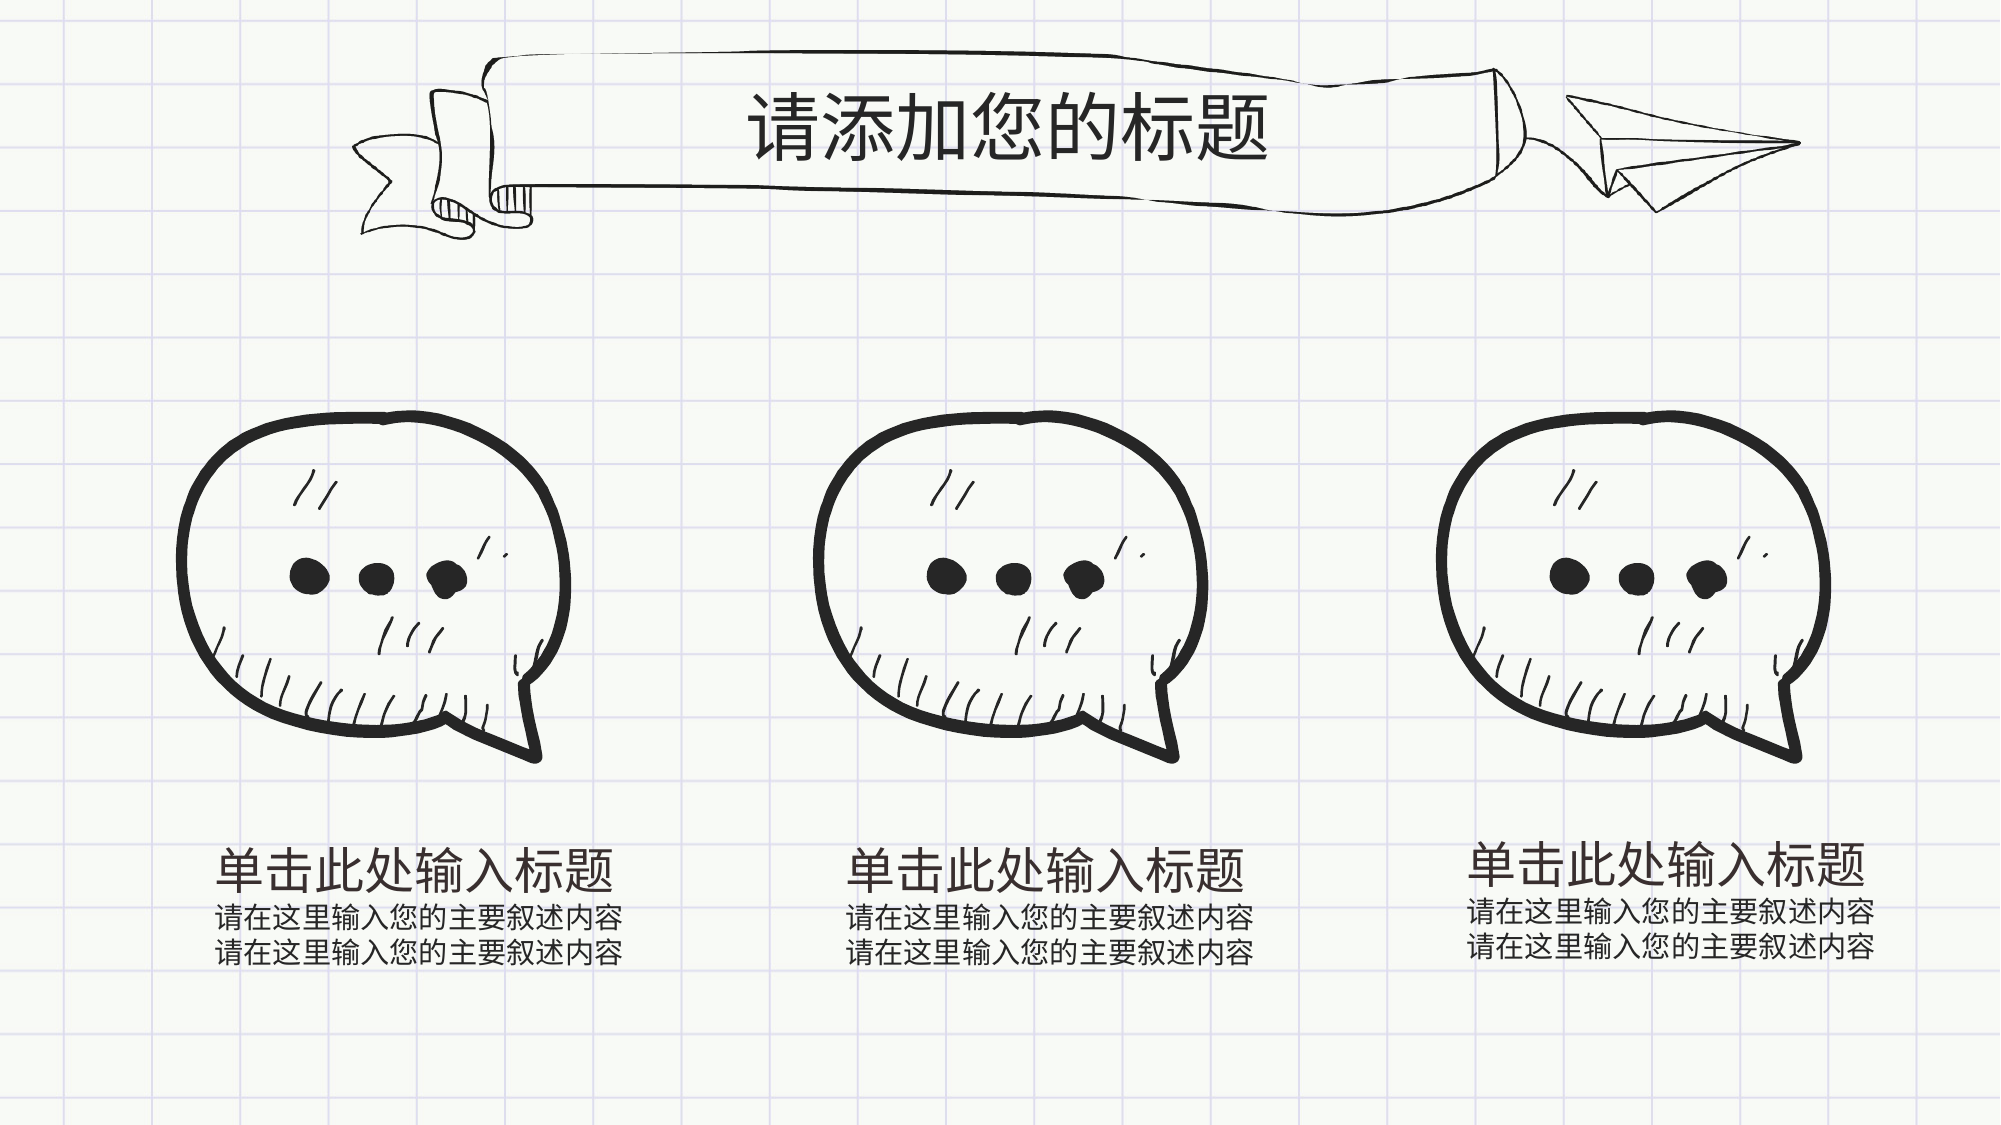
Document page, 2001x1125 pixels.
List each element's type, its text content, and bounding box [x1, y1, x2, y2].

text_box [1435, 410, 1832, 764]
text_box 单击此处输入标题 请在这里输入您的主要叙述内容 请在这里输入您的主要叙述内容 [1451, 826, 1891, 1062]
picture [352, 50, 1801, 240]
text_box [812, 410, 1209, 764]
text_box 单击此处输入标题 请在这里输入您的主要叙述内容 请在这里输入您的主要叙述内容 [199, 832, 639, 1067]
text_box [175, 410, 572, 764]
text_box 单击此处输入标题 请在这里输入您的主要叙述内容 请在这里输入您的主要叙述内容 [830, 832, 1270, 1067]
